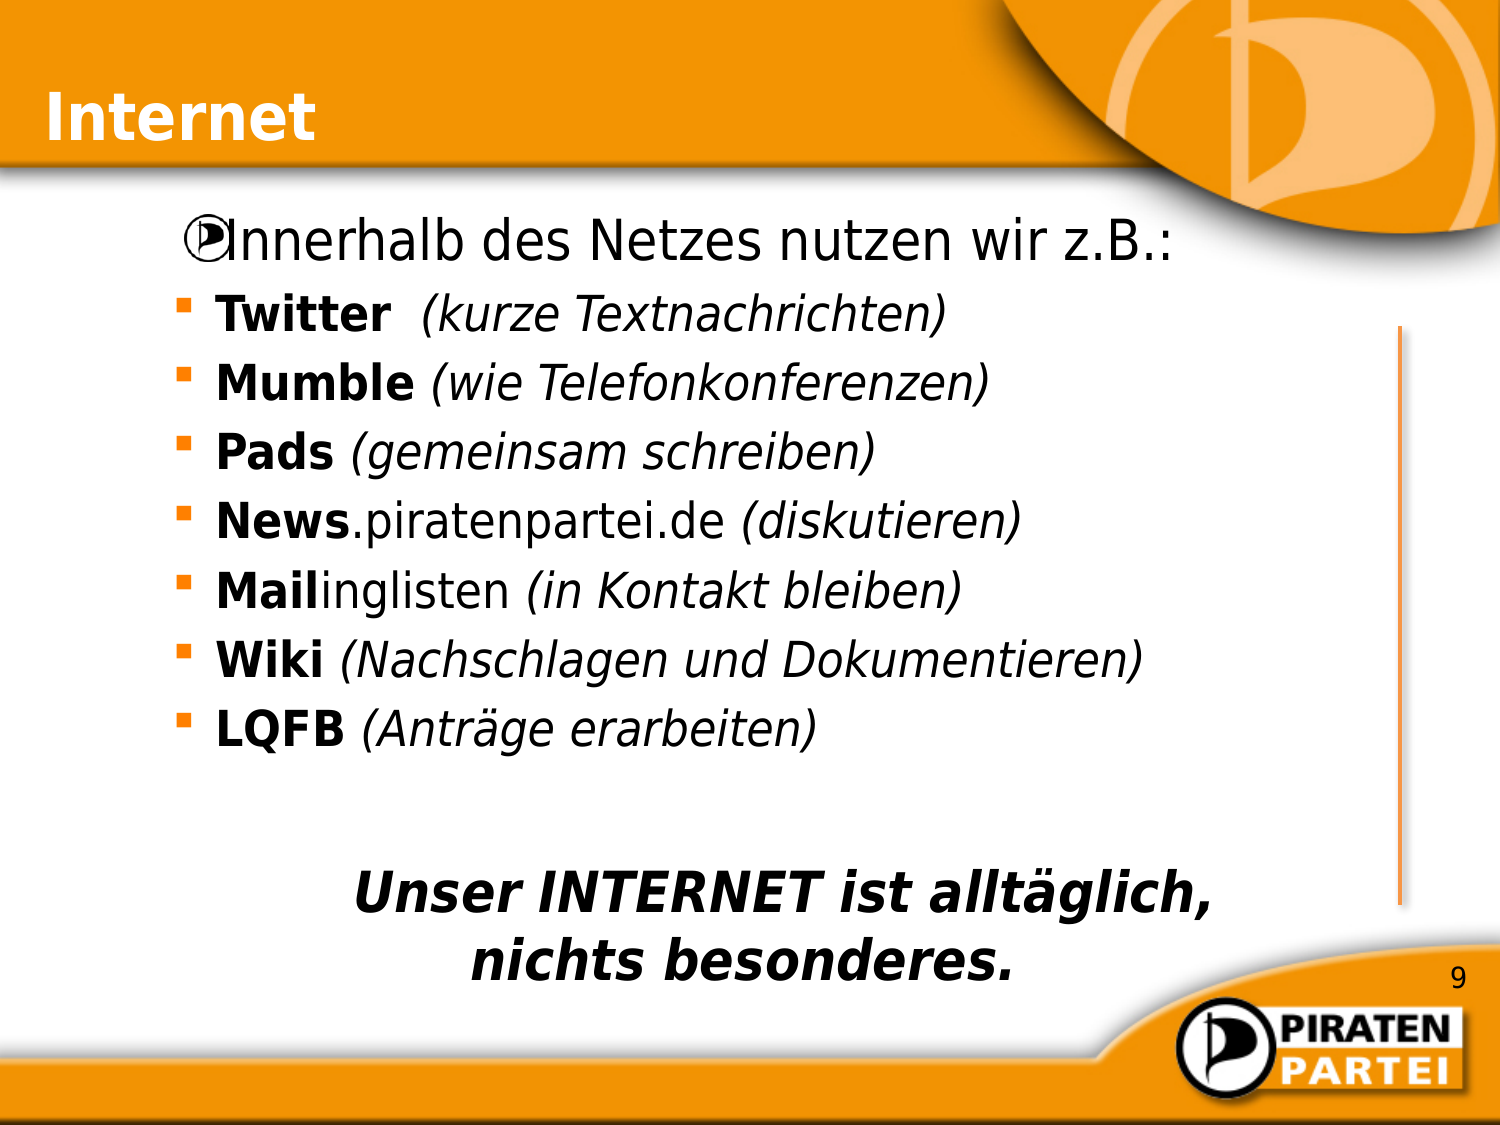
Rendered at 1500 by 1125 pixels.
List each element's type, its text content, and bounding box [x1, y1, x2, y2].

title Internet [29, 66, 1377, 161]
slide_number 9 [1387, 952, 1483, 1001]
picture [0, 0, 1500, 1125]
list Innerhalb des Netzes nutzen wir z.B.: Twitter (kurze Textnachrichten) Mumble (wie Telefonkonferenzen) Pads (gemeinsam schreiben) News.piratenpartei.de (diskutieren) Mailinglisten (in Kontakt bleiben) Wiki (Nachschlagen und Dokumentieren) LQFB (Anträge erarbeiten) Unser INTERNET ist alltäglich, nichts besonderes. [88, 196, 1400, 1005]
